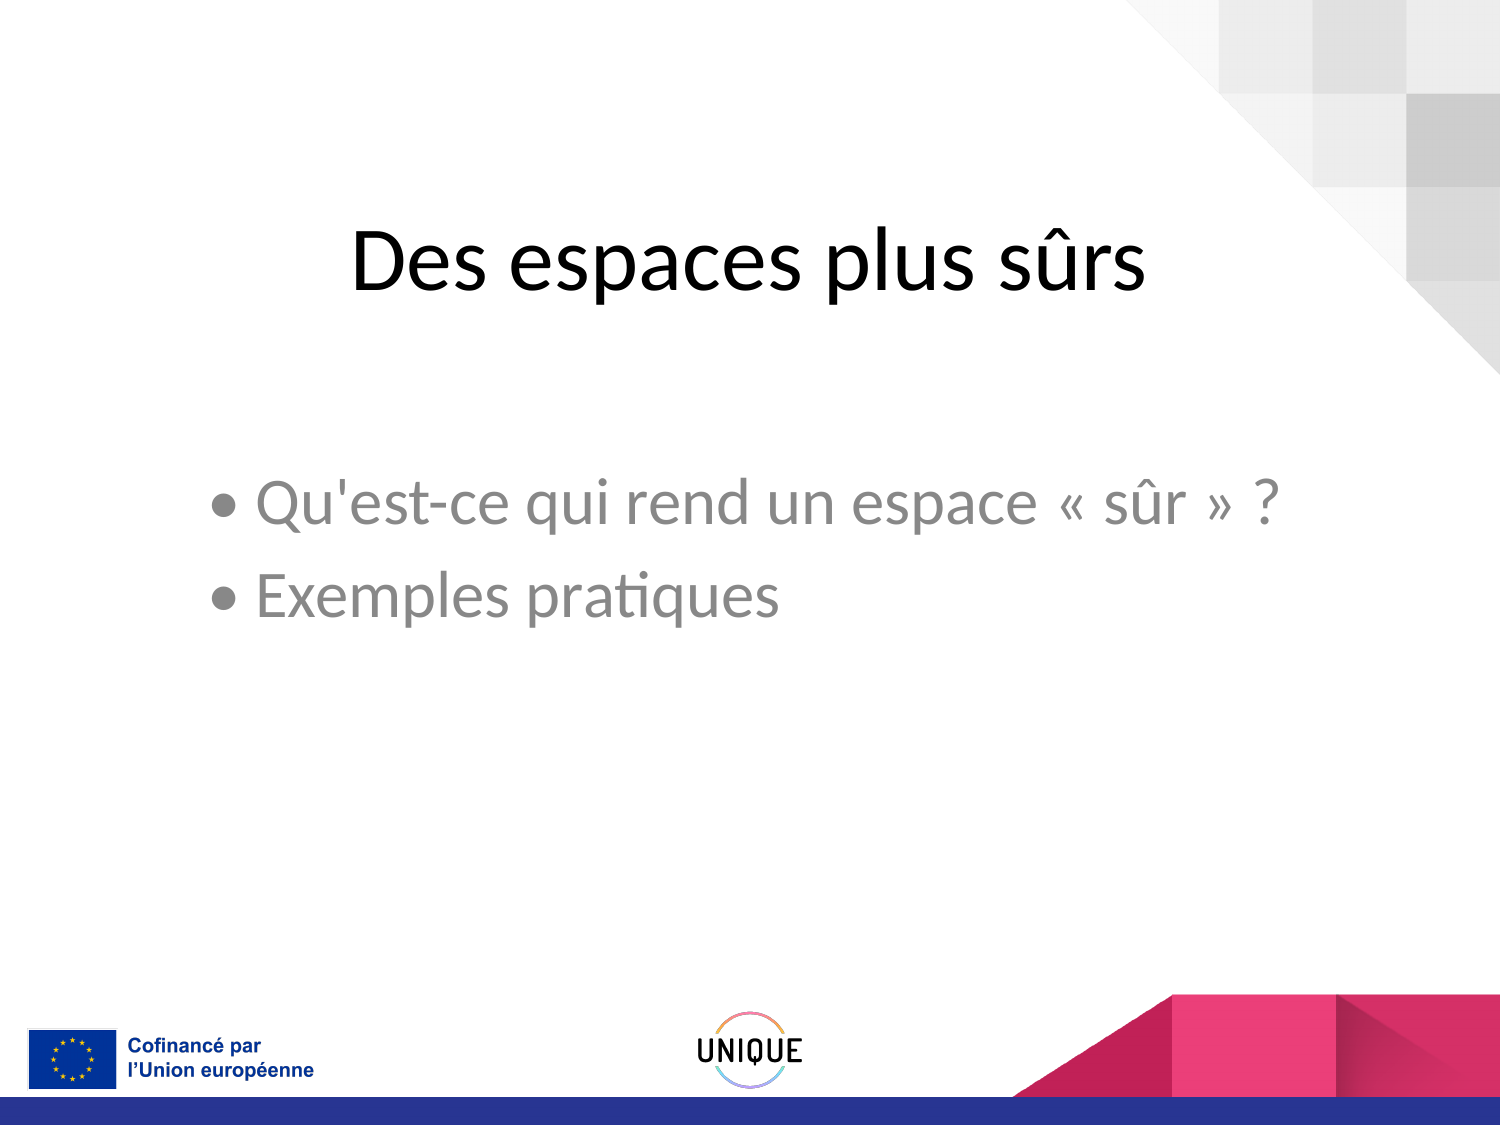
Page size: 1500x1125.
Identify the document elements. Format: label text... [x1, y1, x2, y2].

subtitle • Qu'est-ce qui rend un espace « sûr » ? • Exemples pratiques [192, 450, 1330, 738]
picture [1125, 0, 1500, 375]
title Des espaces plus sûrs [112, 132, 1388, 375]
picture [0, 993, 1500, 1125]
